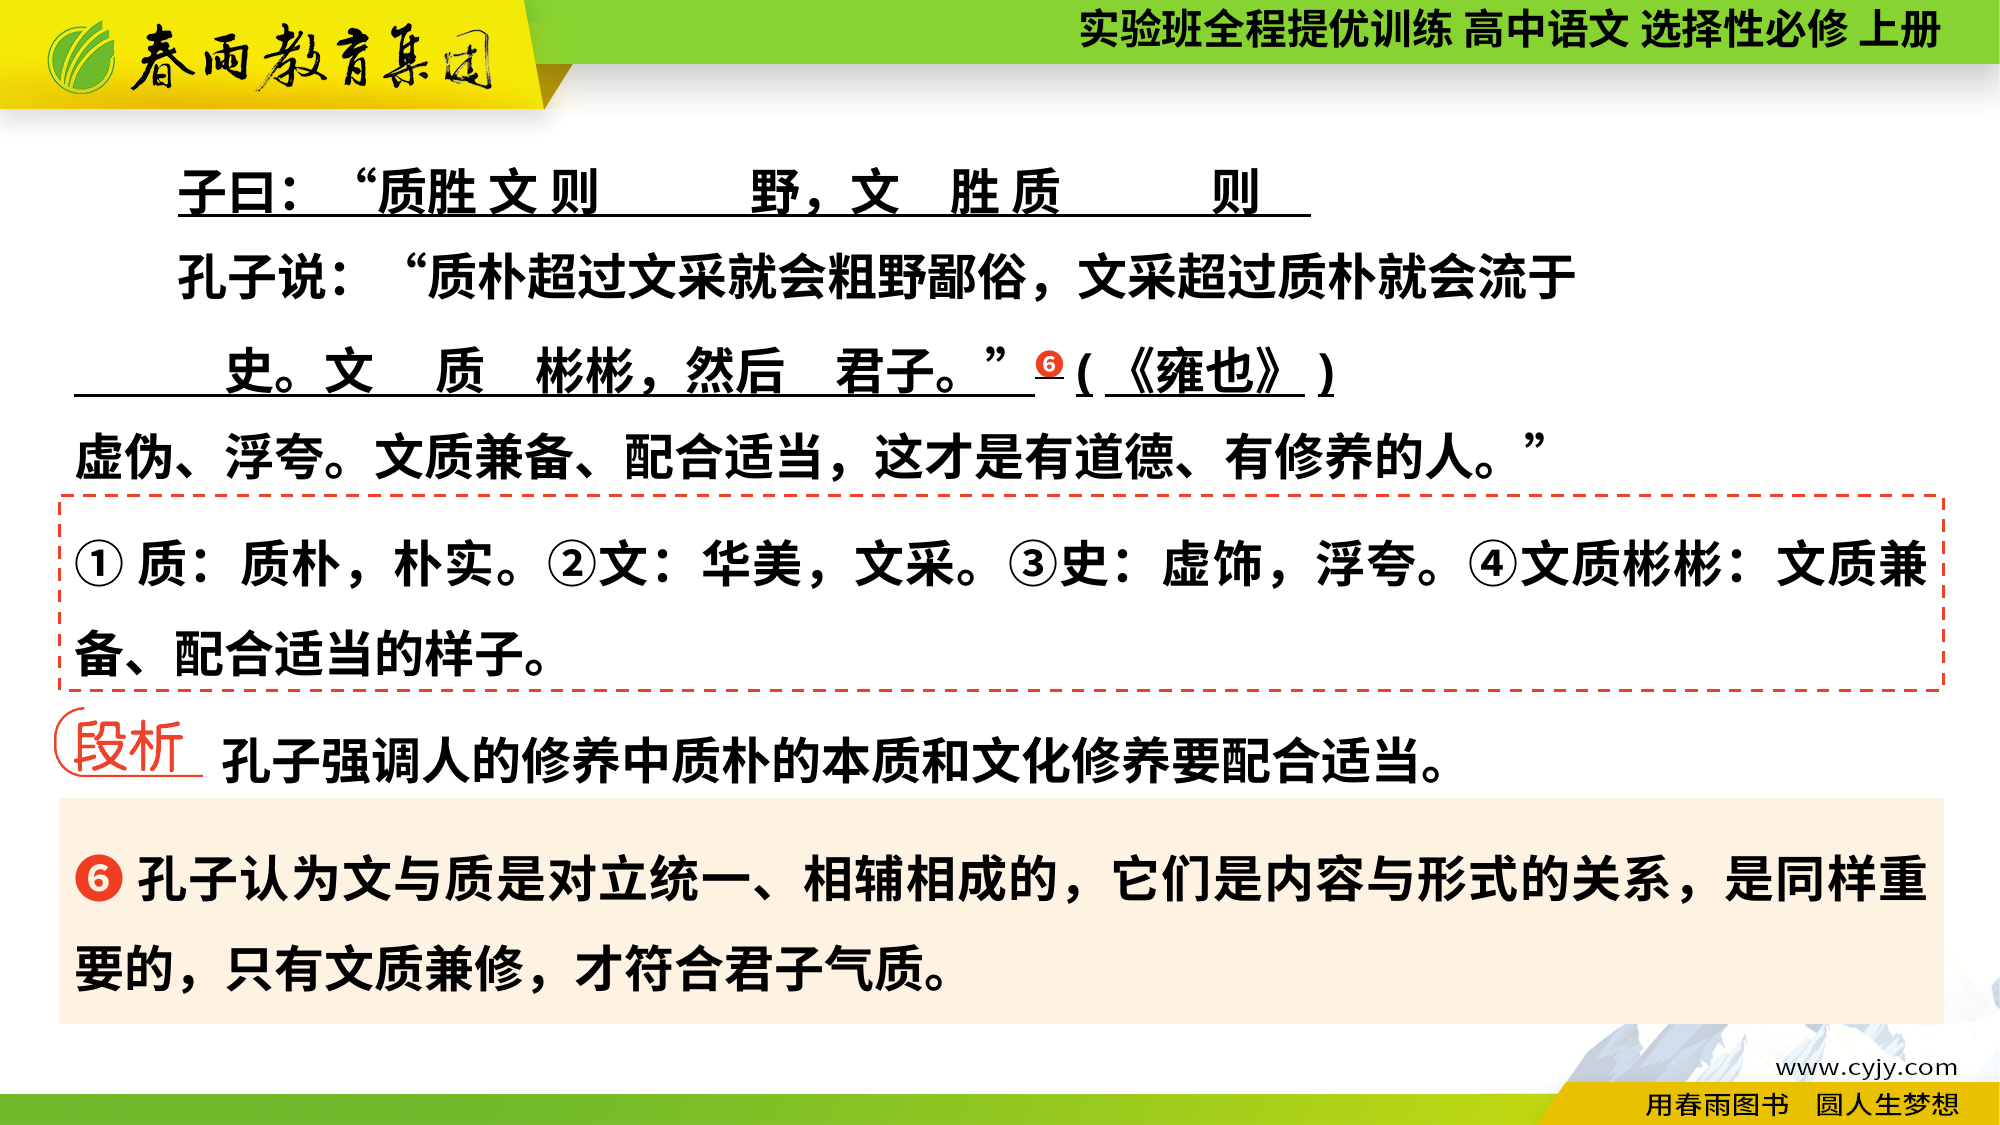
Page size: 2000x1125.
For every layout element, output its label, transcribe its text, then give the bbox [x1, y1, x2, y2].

text_box 孔子说：“质朴超过文采就会粗野鄙俗，文采超过质朴就会流于 虚伪、浮夸。文质兼备、配合适当，这才是有道德、有修养的人。” [59, 208, 1944, 493]
picture [0, 0, 2000, 1125]
text_box ①质：质朴，朴实。②文：华美，文采。③史：虚饰，浮夸。④文质彬彬：文质兼备、配合适当的样子。 [59, 495, 1944, 691]
text_box 孔子强调人的修养中质朴的本质和文化修养要配合适当。 [59, 692, 1944, 797]
